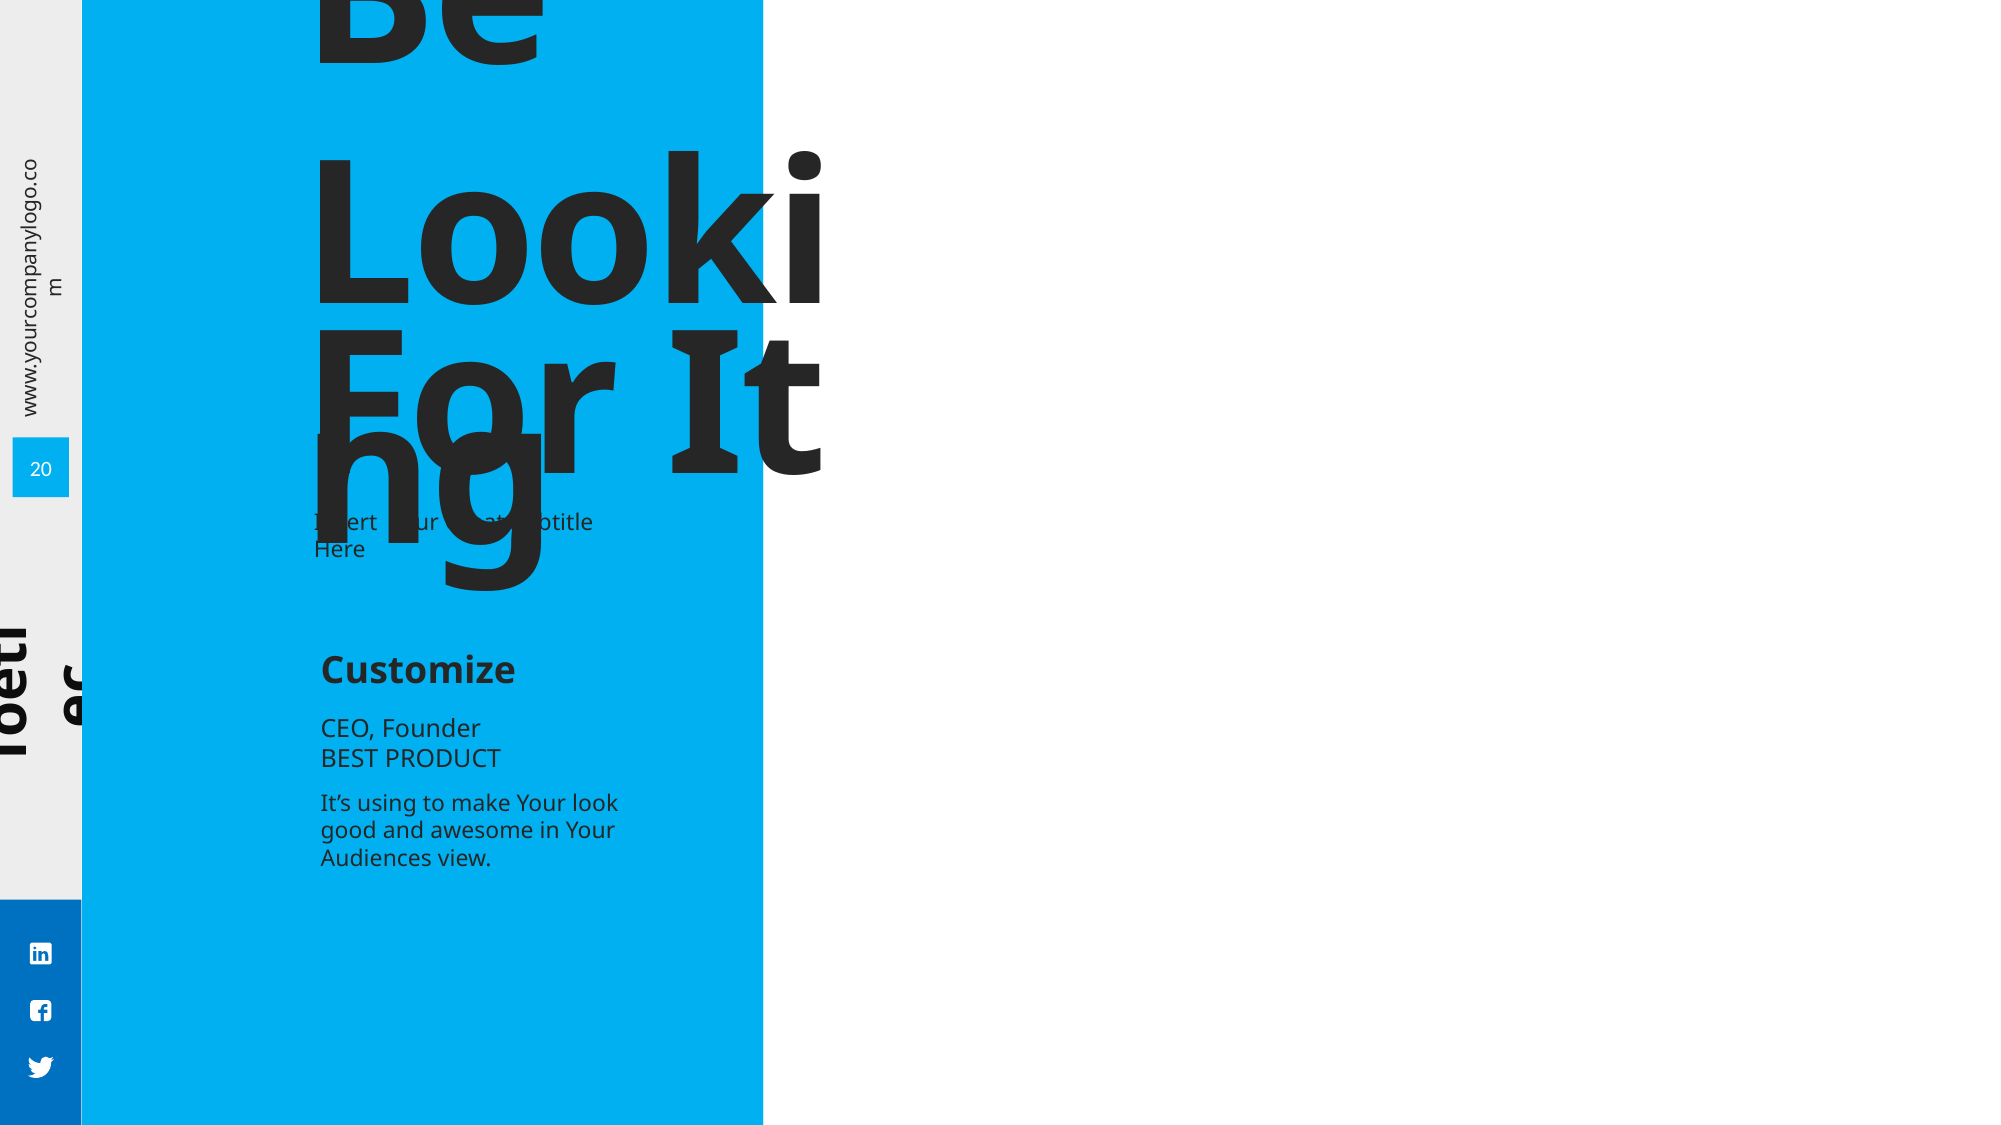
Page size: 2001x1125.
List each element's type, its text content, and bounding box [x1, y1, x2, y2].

text_box CEO, Founder BEST PRODUCT [305, 705, 698, 780]
text_box Customize [305, 641, 598, 697]
text_box [81, 0, 763, 1125]
text_box Be Looking [287, 120, 763, 290]
picture [763, 0, 2000, 1125]
text_box Insert Your Great Subtitle Here [298, 500, 653, 570]
slide_number 20 [12, 437, 69, 498]
text_box It’s using to make Your look good and awesome in Your Audiences view. [305, 781, 661, 879]
text_box For It [287, 290, 763, 498]
